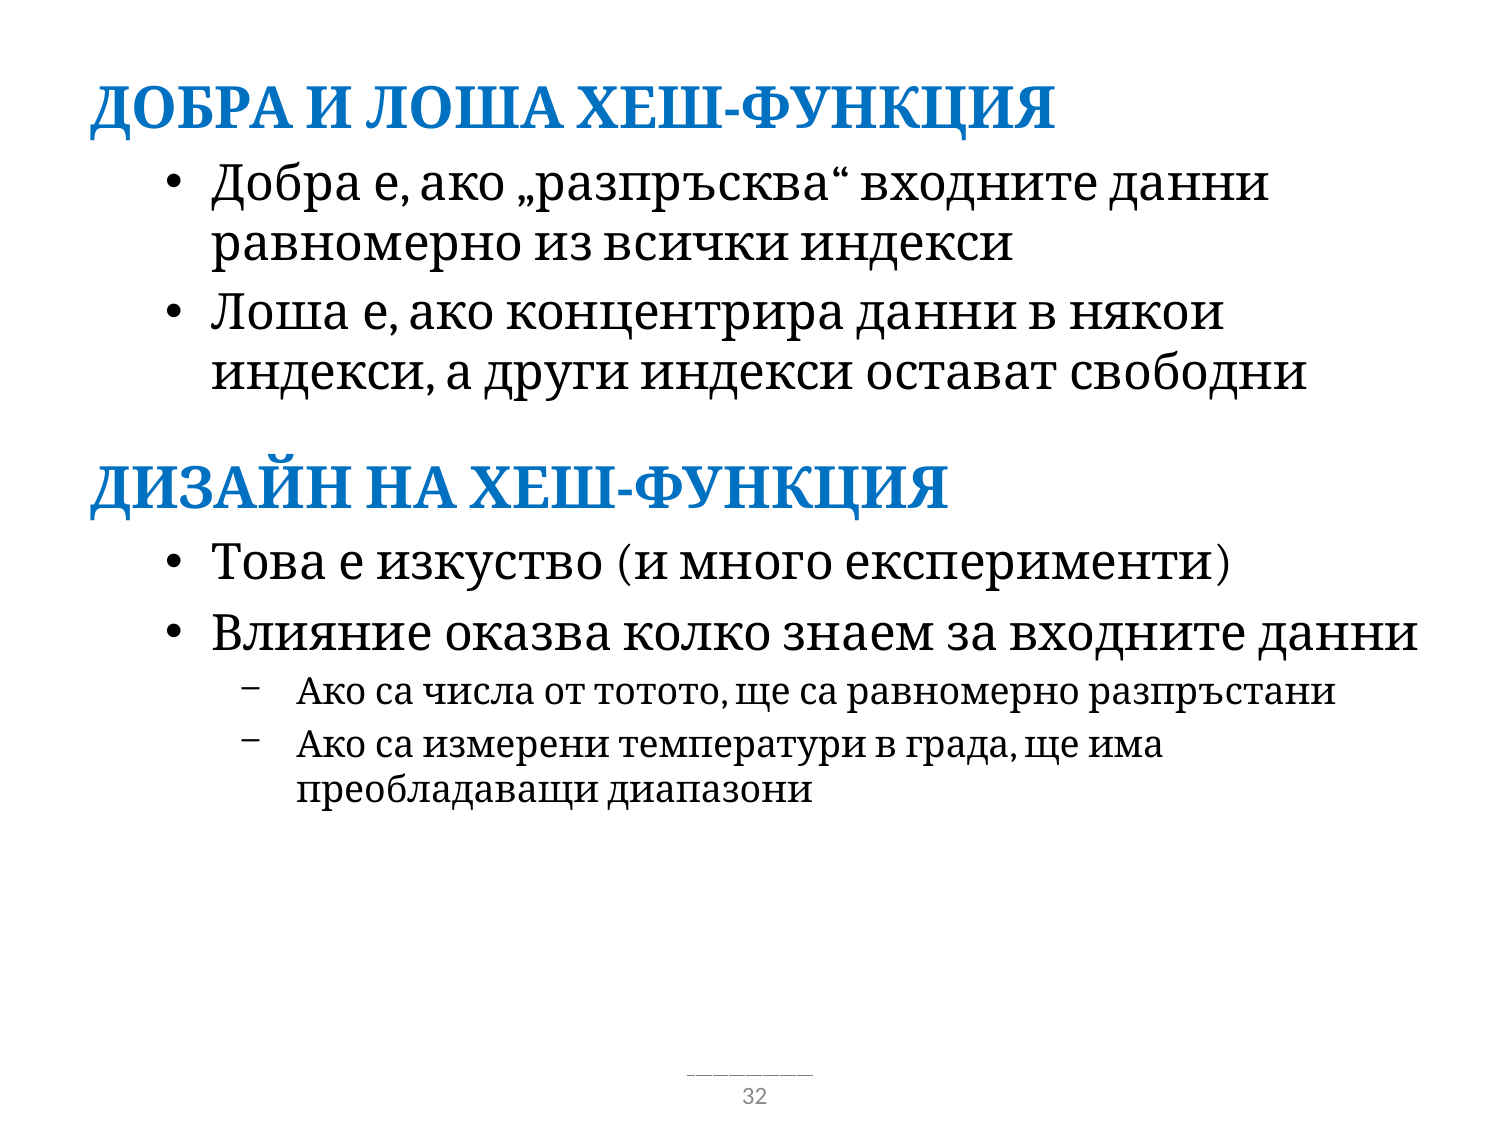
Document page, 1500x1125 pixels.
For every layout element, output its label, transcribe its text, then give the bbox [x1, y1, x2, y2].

list Добра и лоша хеш-функция Добра е, ако „разпръсква“ входните данни равномерно из всички индекси Лоша е, ако концентрира данни в някои индекси, а други индекси остават свободни Дизайн на хеш-функция Това е изкуство (и много експерименти) Влияние оказва колко знаем за входните данни Ако са числа от тотото, ще са равномерно разпръстани Ако са измерени температури в града, ще има преобладаващи диапазони [75, 62, 1450, 1063]
slide_number 32 [579, 1065, 930, 1125]
